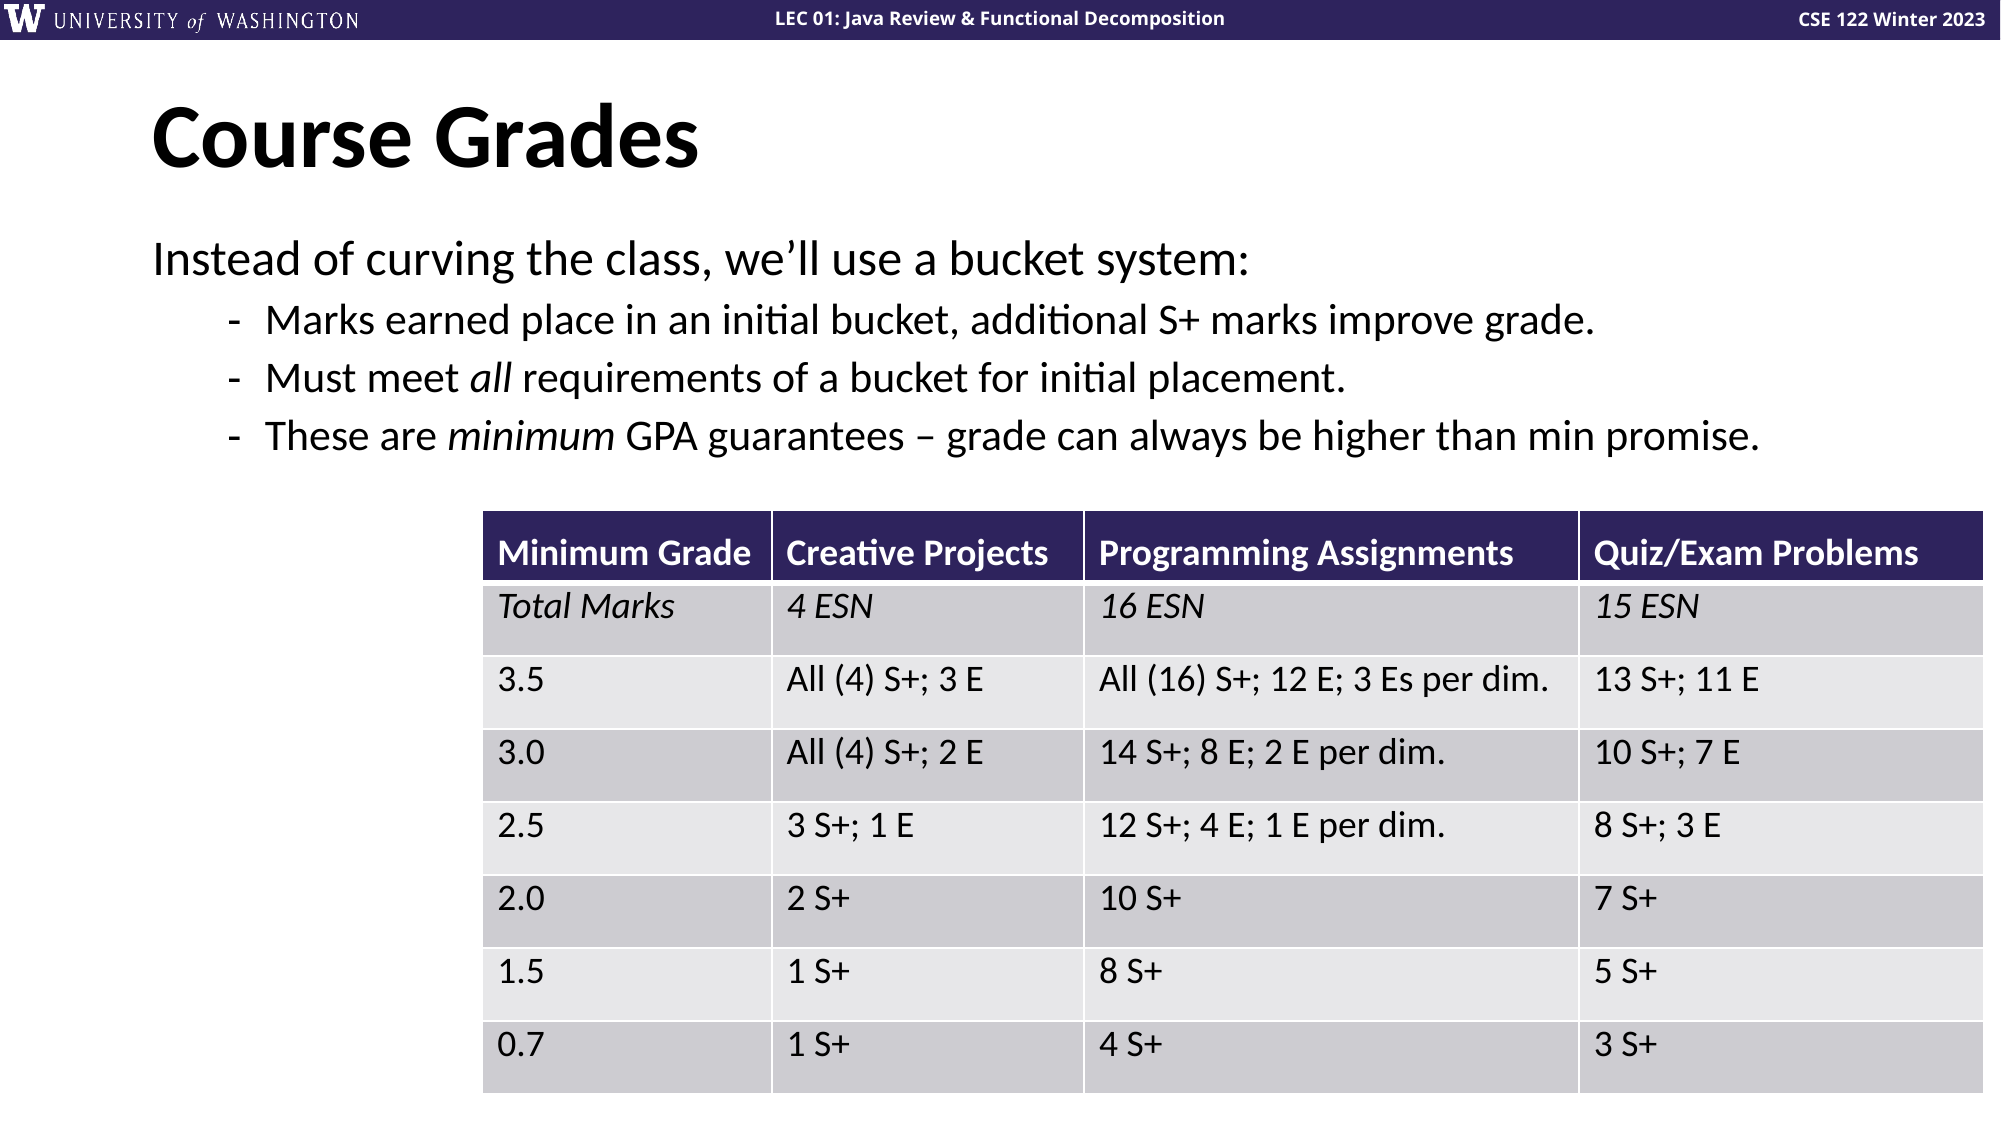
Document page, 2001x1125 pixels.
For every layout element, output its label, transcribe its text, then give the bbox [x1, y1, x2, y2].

table_cell 10 S+ [1085, 876, 1578, 947]
table_cell 8 S+; 3 E [1580, 803, 1983, 874]
table_cell Total Marks [483, 586, 771, 655]
table_cell All (4) S+; 3 E [773, 657, 1083, 728]
table_cell All (4) S+; 2 E [773, 730, 1083, 801]
table_cell 12 S+; 4 E; 1 E per dim. [1085, 803, 1578, 874]
table_cell 2.0 [483, 876, 771, 947]
table_cell 13 S+; 11 E [1580, 657, 1983, 728]
table_header Minimum Grade [483, 511, 771, 580]
table_cell 3 S+ [1580, 1022, 1983, 1093]
table_cell 4 S+ [1085, 1022, 1578, 1093]
table_cell 3.5 [483, 657, 771, 728]
table_cell 4 ESN [773, 586, 1083, 655]
picture [4, 4, 358, 33]
table_cell 7 S+ [1580, 876, 1983, 947]
table_cell 16 ESN [1085, 586, 1578, 655]
table_cell 0.7 [483, 1022, 771, 1093]
table_cell 3.0 [483, 730, 771, 801]
table_cell All (16) S+; 12 E; 3 Es per dim. [1085, 657, 1578, 728]
table_cell 2 S+ [773, 876, 1083, 947]
table_header Creative Projects [773, 511, 1083, 580]
table_cell 3 S+; 1 E [773, 803, 1083, 874]
table_cell 14 S+; 8 E; 2 E per dim. [1085, 730, 1578, 801]
table_cell 15 ESN [1580, 586, 1983, 655]
table_cell 1.5 [483, 949, 771, 1020]
table_cell 10 S+; 7 E [1580, 730, 1983, 801]
table_cell 8 S+ [1085, 949, 1578, 1020]
list Instead of curving the class, we’ll use a bucket system: Marks earned place in an initial bucket, additional S+ marks improve grade. Must meet all requirements of a bucket for initial placement. These are minimum GPA guarantees – grade can always be higher than min promise. [137, 224, 1863, 1014]
table_cell 1 S+ [773, 949, 1083, 1020]
table_cell 5 S+ [1580, 949, 1983, 1020]
table_cell 2.5 [483, 803, 771, 874]
table_cell 1 S+ [773, 1022, 1083, 1093]
title Course Grades [137, 74, 1863, 200]
table_header Programming Assignments [1085, 511, 1578, 580]
table_header Quiz/Exam Problems [1580, 511, 1983, 580]
